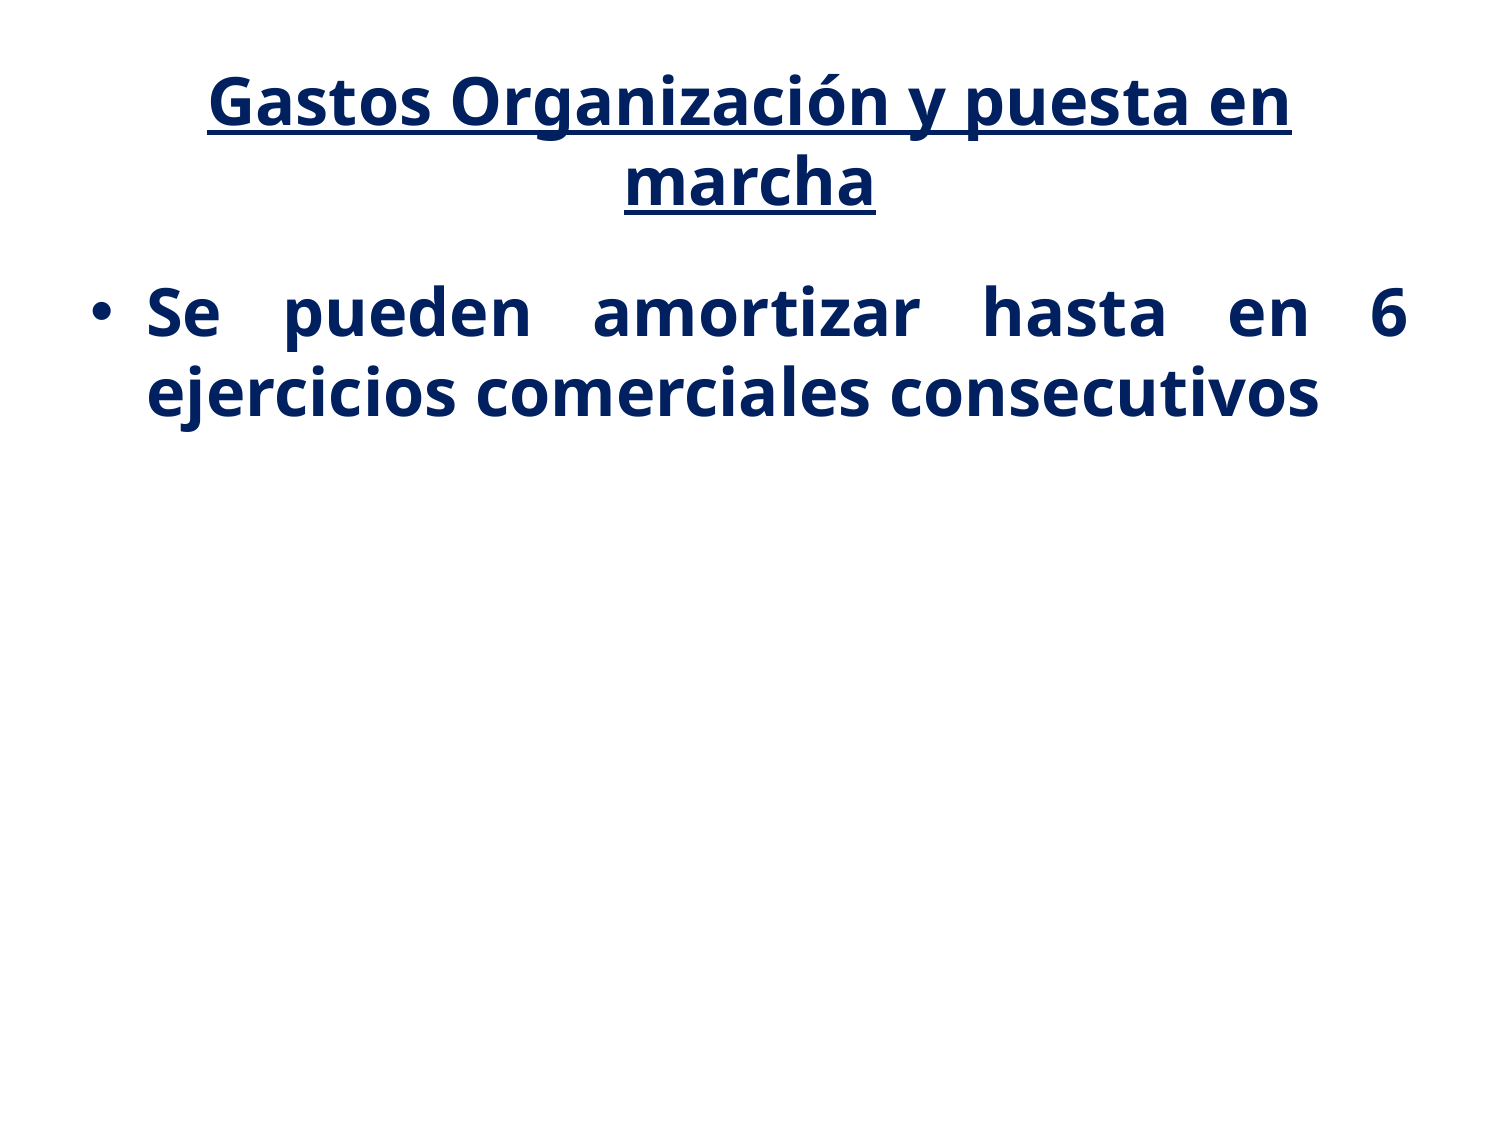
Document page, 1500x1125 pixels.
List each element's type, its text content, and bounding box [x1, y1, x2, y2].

list Se pueden amortizar hasta en 6 ejercicios comerciales consecutivos [74, 262, 1426, 1006]
title Gastos Organización y puesta en marcha [74, 44, 1426, 233]
